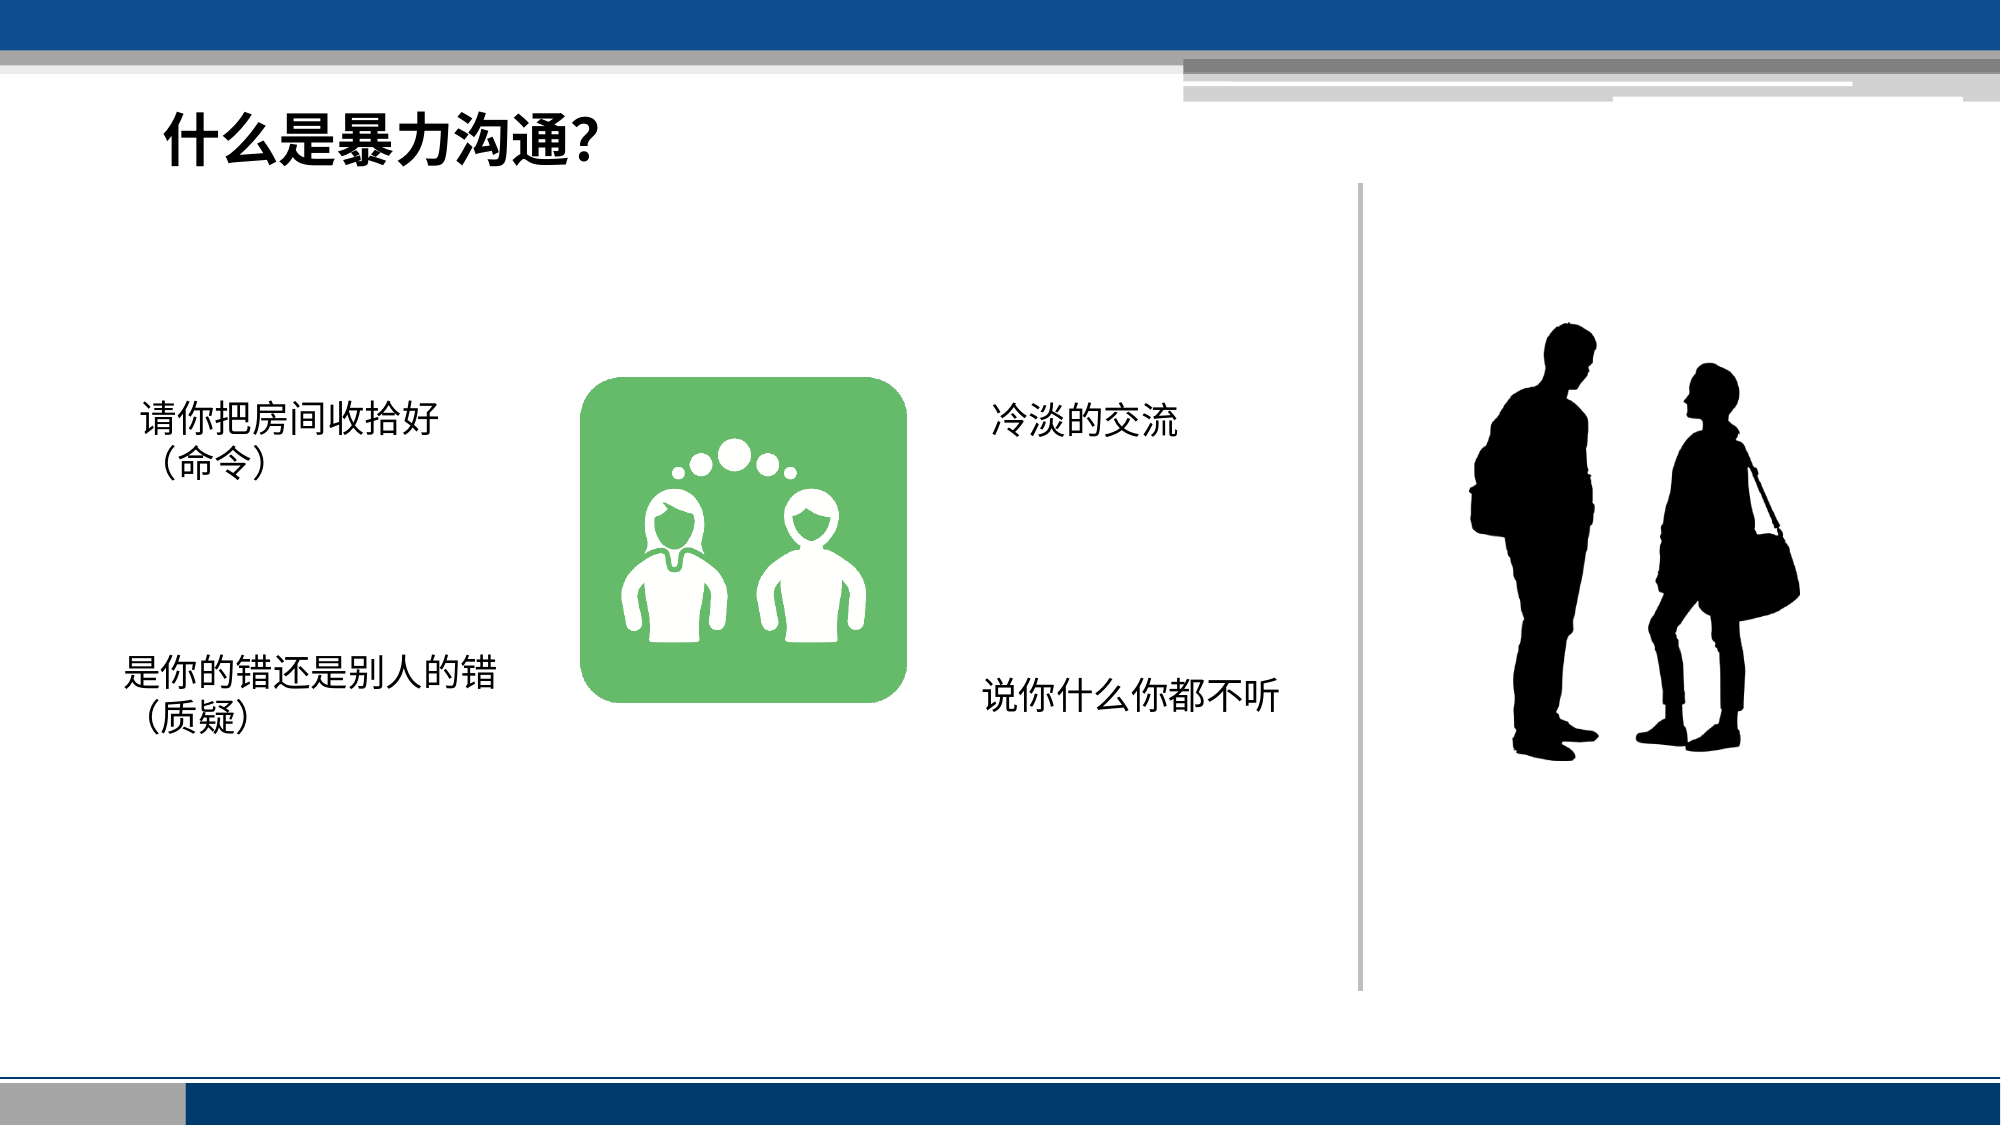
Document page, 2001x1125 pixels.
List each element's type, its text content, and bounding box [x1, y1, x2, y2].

picture [1469, 322, 1800, 761]
text_box 什么是暴力沟通？ [147, 95, 644, 180]
picture [580, 377, 907, 703]
text_box 说你什么你都不听 [966, 664, 1300, 725]
text_box 冷淡的交流 [976, 389, 1197, 449]
text_box 请你把房间收拾好 （命令） [124, 387, 476, 493]
text_box 是你的错还是别人的错 （质疑） [108, 641, 539, 747]
